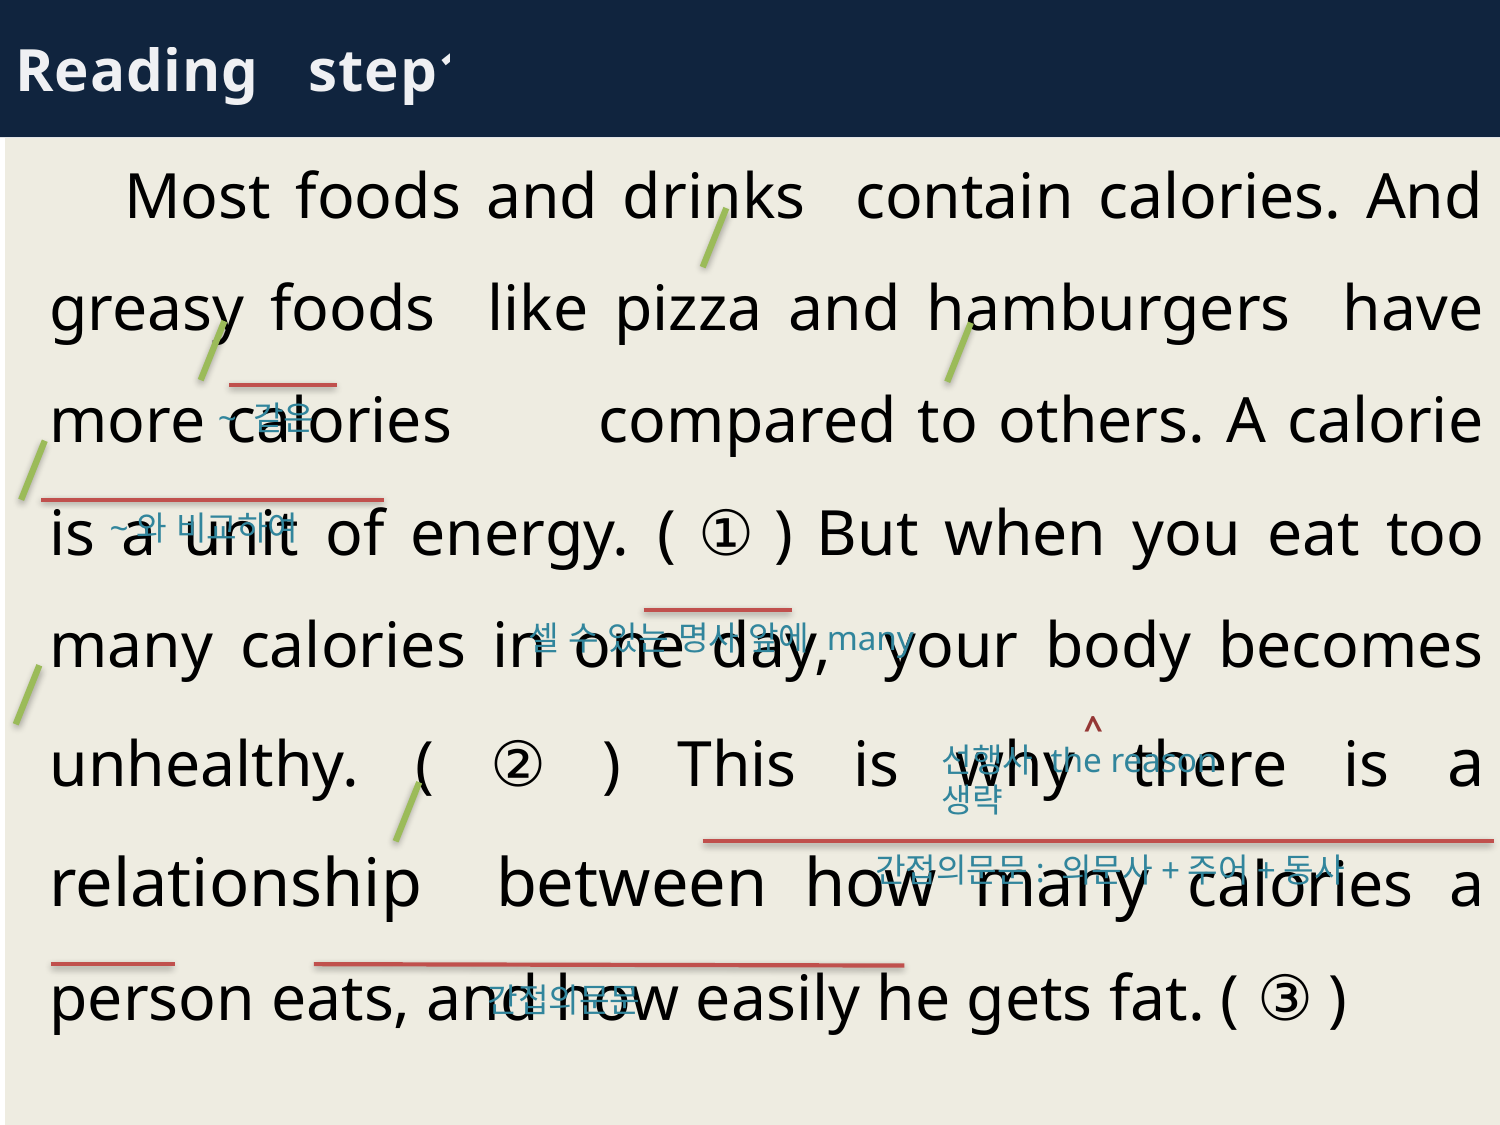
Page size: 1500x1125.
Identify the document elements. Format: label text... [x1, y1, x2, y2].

text_box 선행사 the reason 생략 [927, 732, 1306, 827]
text_box 간접의문문: 의문사+주어+동사 [860, 849, 1384, 896]
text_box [20, 440, 45, 500]
text_box ~와 비교하여 [37, 508, 380, 555]
text_box ~ 같은 [203, 389, 363, 445]
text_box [946, 322, 972, 382]
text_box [702, 207, 727, 268]
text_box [15, 664, 40, 725]
text_box 셀 수 있는 명사 앞에 many [513, 609, 999, 665]
text_box 간접의문문 [386, 975, 742, 1026]
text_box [395, 781, 420, 842]
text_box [200, 320, 225, 381]
text_box Most foods and drinks contain calories. And greasy foods like pizza and hamburgers have more calories compared to others. A calorie is a unit of energy. ( ① ) But when you eat too many calories in one day, your body becomes unhealthy. ( ② ) This is why there is a relationship between how many calories a person eats, and how easily he gets fat. ( ③ ) [3, 139, 1500, 1125]
text_box ^ [1068, 700, 1176, 755]
text_box Reading step1 [0, 0, 1500, 139]
